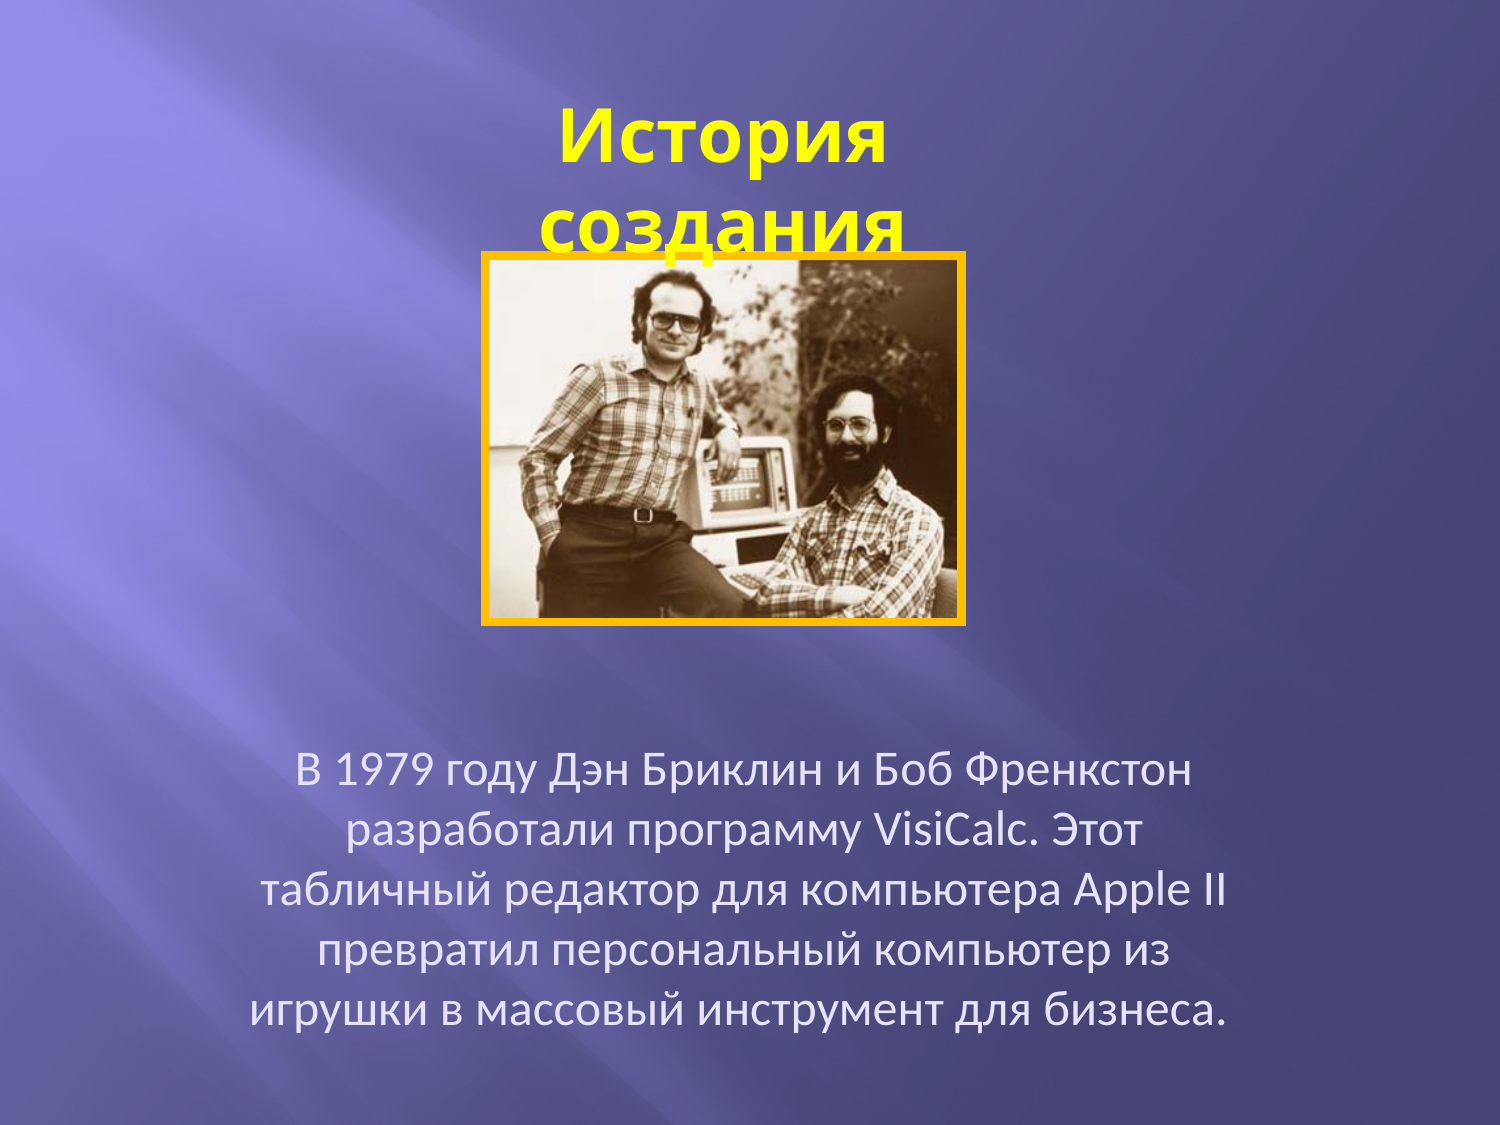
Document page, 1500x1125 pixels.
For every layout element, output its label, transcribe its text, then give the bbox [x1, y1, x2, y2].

text_box История создания [348, 79, 1099, 355]
picture [489, 259, 958, 619]
text_box В 1979 году Дэн Бриклин и Боб Френкстон разработали программу VisiCalc. Этот табличный редактор для компьютера Apple II превратил персональный компьютер из игрушки в массовый инструмент для бизнеса. [230, 727, 1259, 1043]
